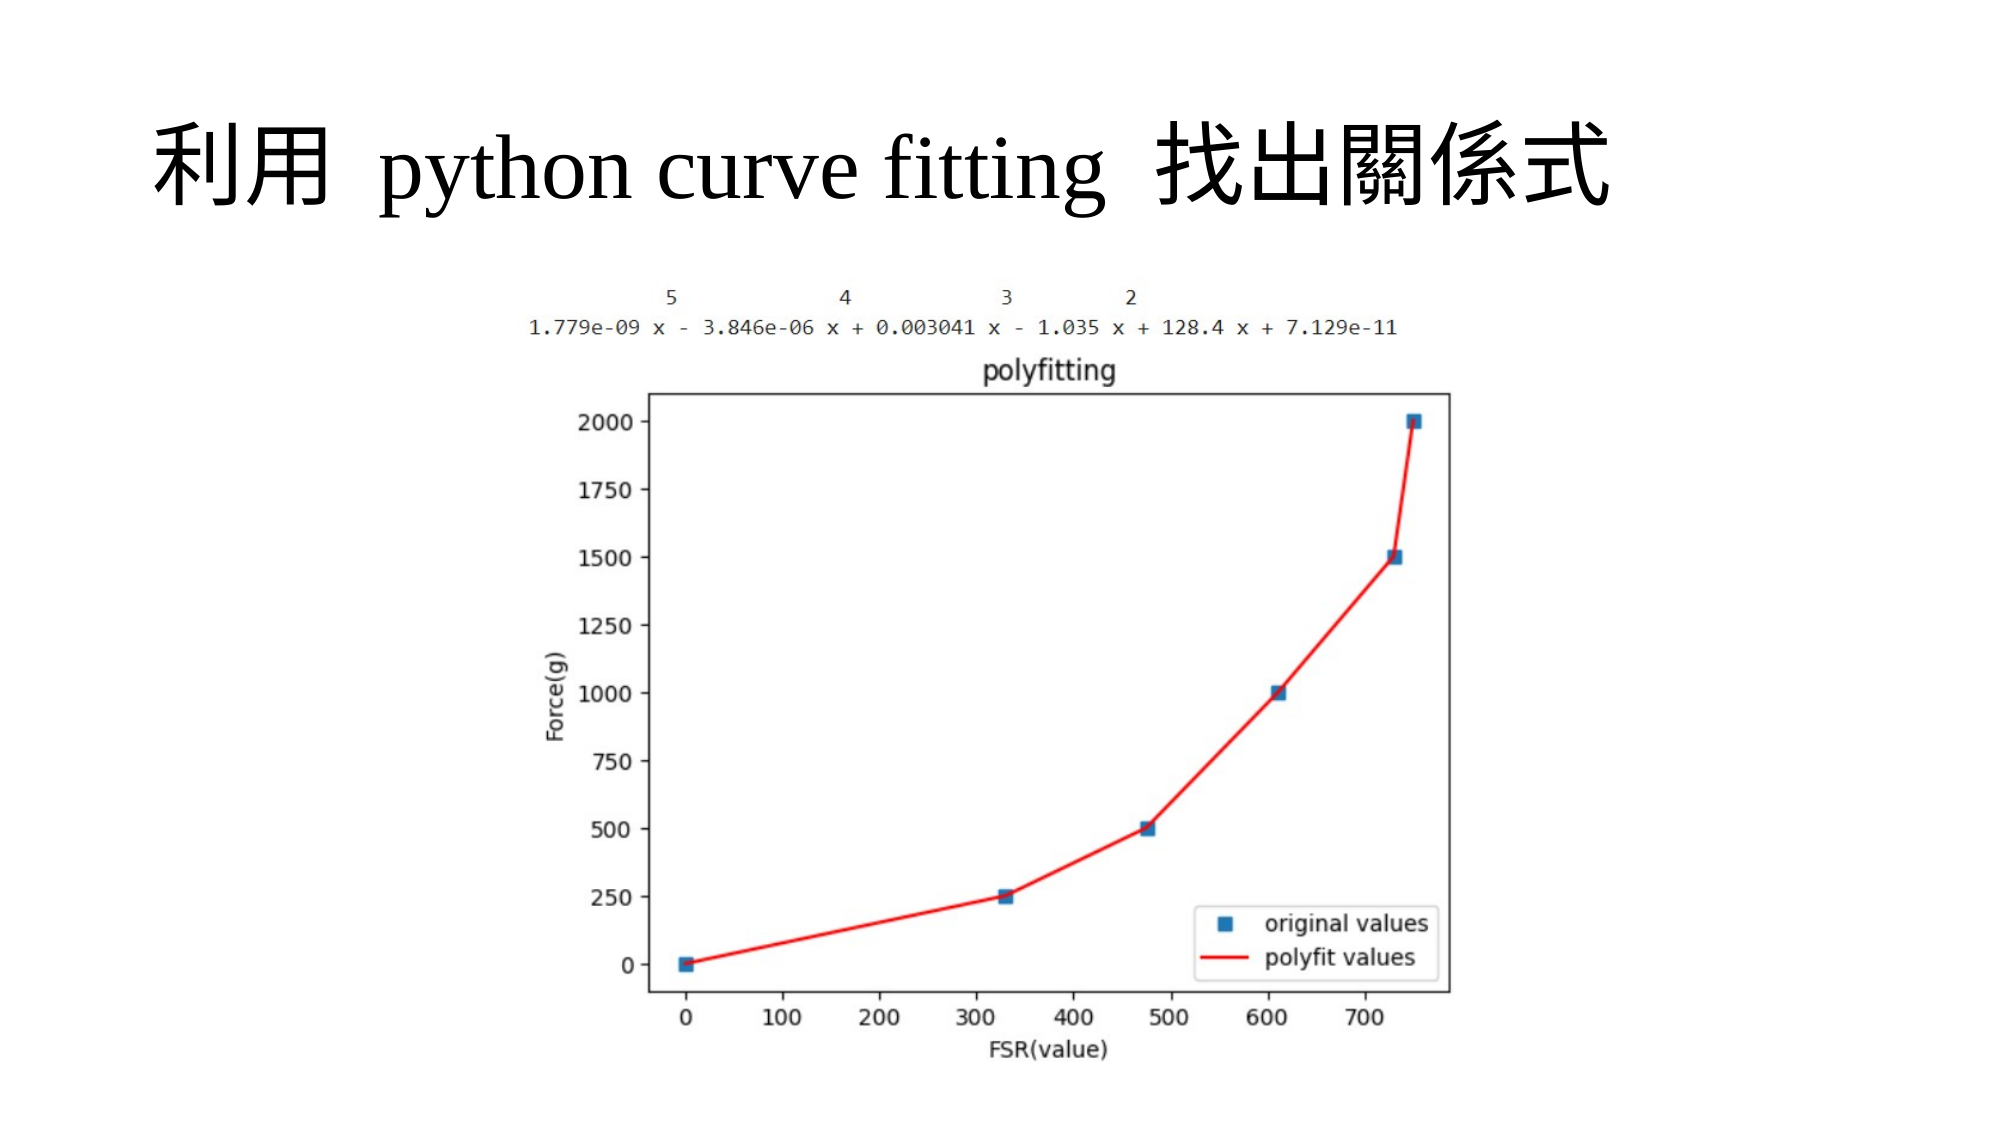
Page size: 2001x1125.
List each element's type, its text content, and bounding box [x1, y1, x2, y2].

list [516, 277, 1483, 1072]
title 利用 python curve fitting 找出關係式 [137, 59, 1863, 278]
